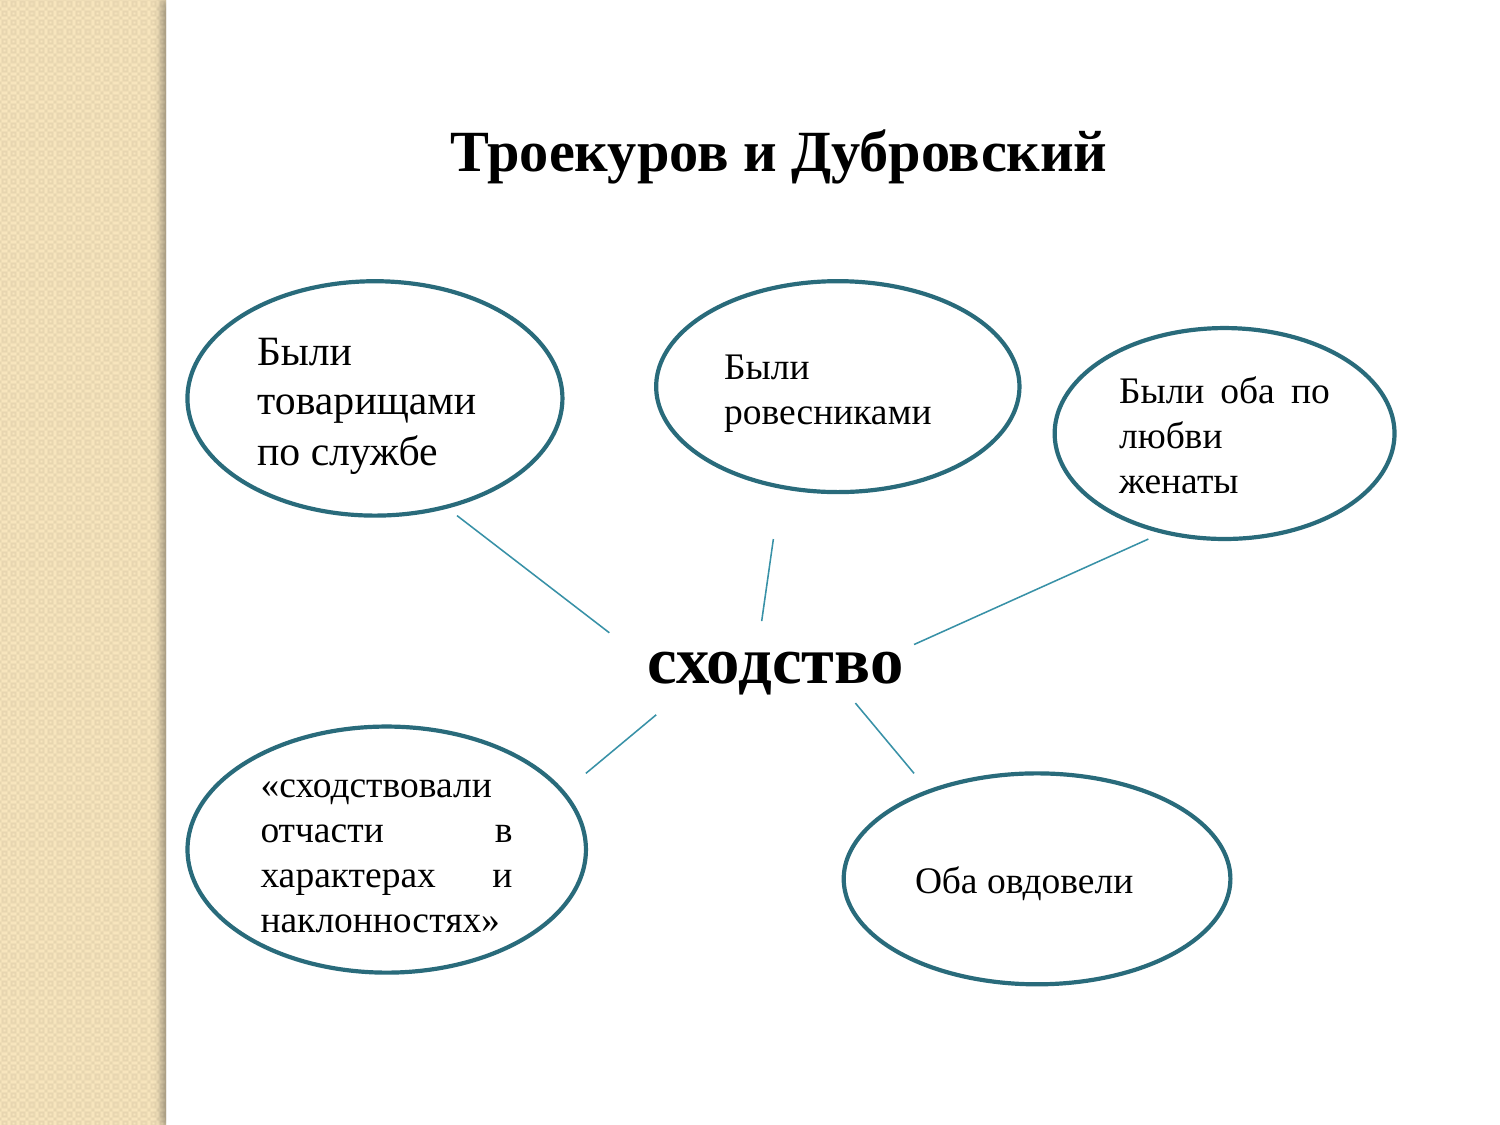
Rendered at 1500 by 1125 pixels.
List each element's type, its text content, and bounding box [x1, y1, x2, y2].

text_box сходство [632, 609, 938, 704]
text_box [726, 573, 809, 587]
text_box «сходствовали отчасти в характерах и наклонностях» [185, 724, 589, 975]
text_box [913, 538, 1149, 645]
text_box Были товарищами по службе [185, 279, 565, 518]
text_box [849, 708, 921, 768]
text_box Троекуров и Дубровский [374, 105, 1184, 191]
text_box Были оба по любви женаты [1052, 325, 1397, 542]
text_box Были ровесниками [654, 279, 1022, 495]
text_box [585, 714, 657, 774]
text_box Оба овдовели [841, 771, 1233, 987]
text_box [456, 515, 610, 633]
